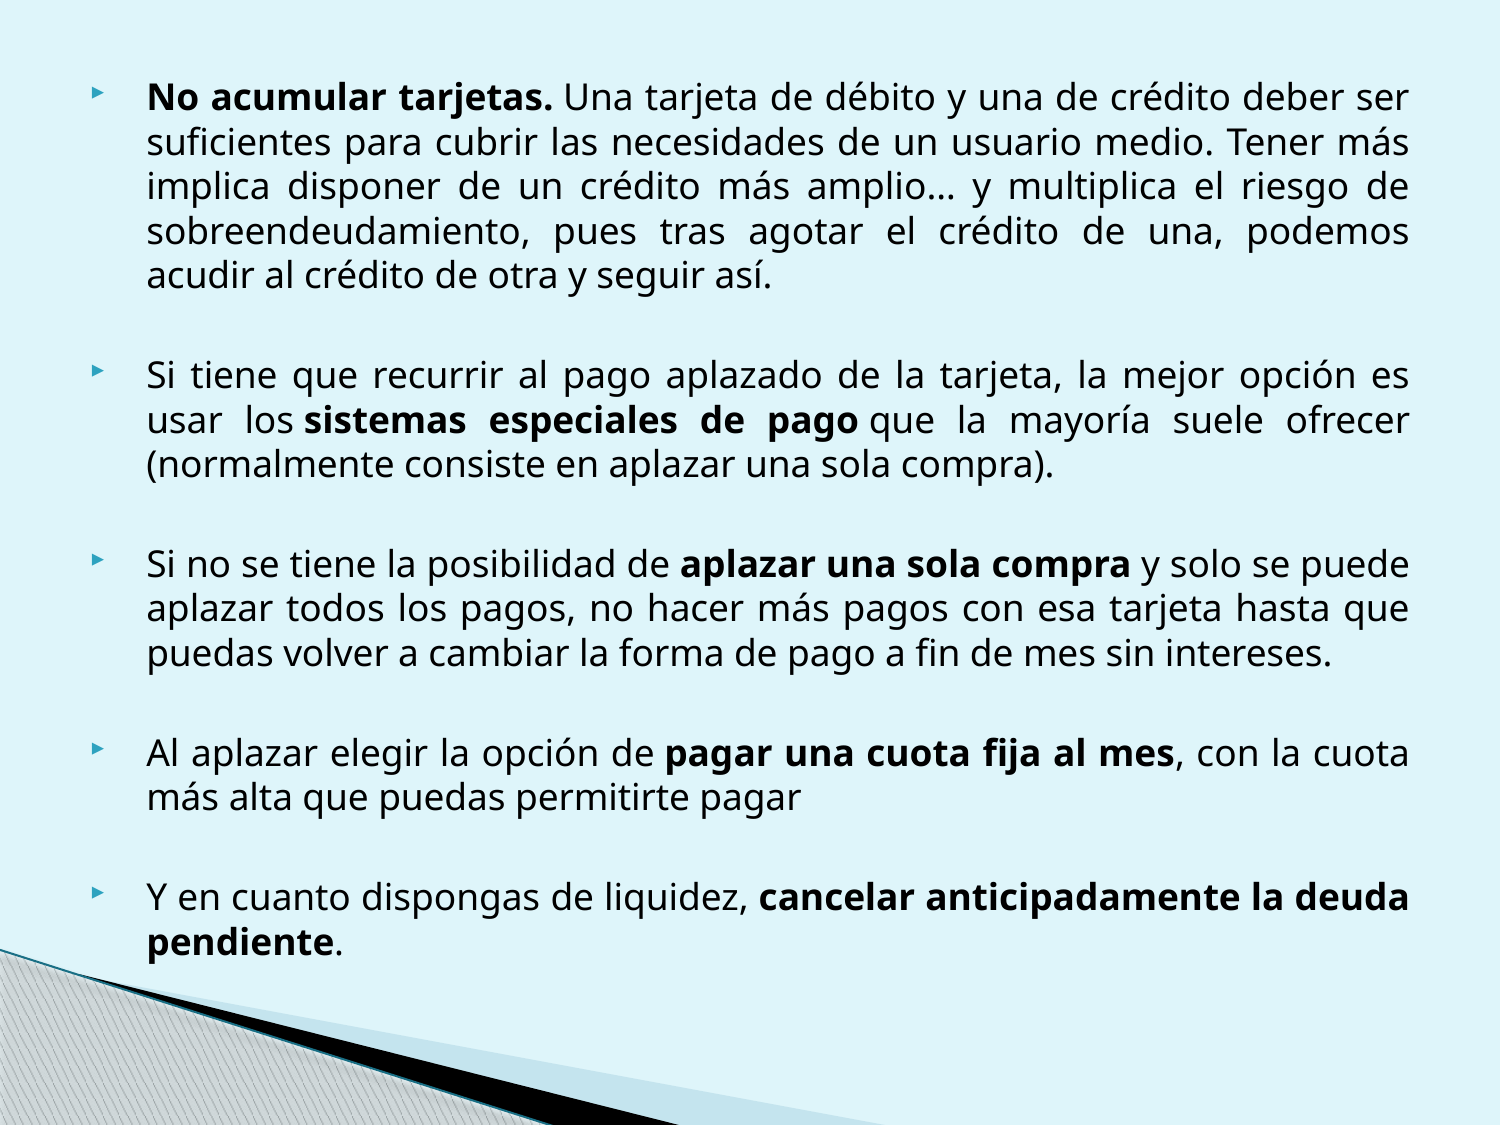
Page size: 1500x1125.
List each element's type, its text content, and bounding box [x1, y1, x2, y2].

list No acumular tarjetas. Una tarjeta de débito y una de crédito deber ser suficientes para cubrir las necesidades de un usuario medio. Tener más implica disponer de un crédito más amplio… y multiplica el riesgo de sobreendeudamiento, pues tras agotar el crédito de una, podemos acudir al crédito de otra y seguir así. Si tiene que recurrir al pago aplazado de la tarjeta, la mejor opción es usar los sistemas especiales de pago que la mayoría suele ofrecer (normalmente consiste en aplazar una sola compra). Si no se tiene la posibilidad de aplazar una sola compra y solo se puede aplazar todos los pagos, no hacer más pagos con esa tarjeta hasta que puedas volver a cambiar la forma de pago a fin de mes sin intereses. Al aplazar elegir la opción de pagar una cuota fija al mes, con la cuota más alta que puedas permitirte pagar Y en cuanto dispongas de liquidez, cancelar anticipadamente la deuda pendiente. [75, 66, 1425, 986]
